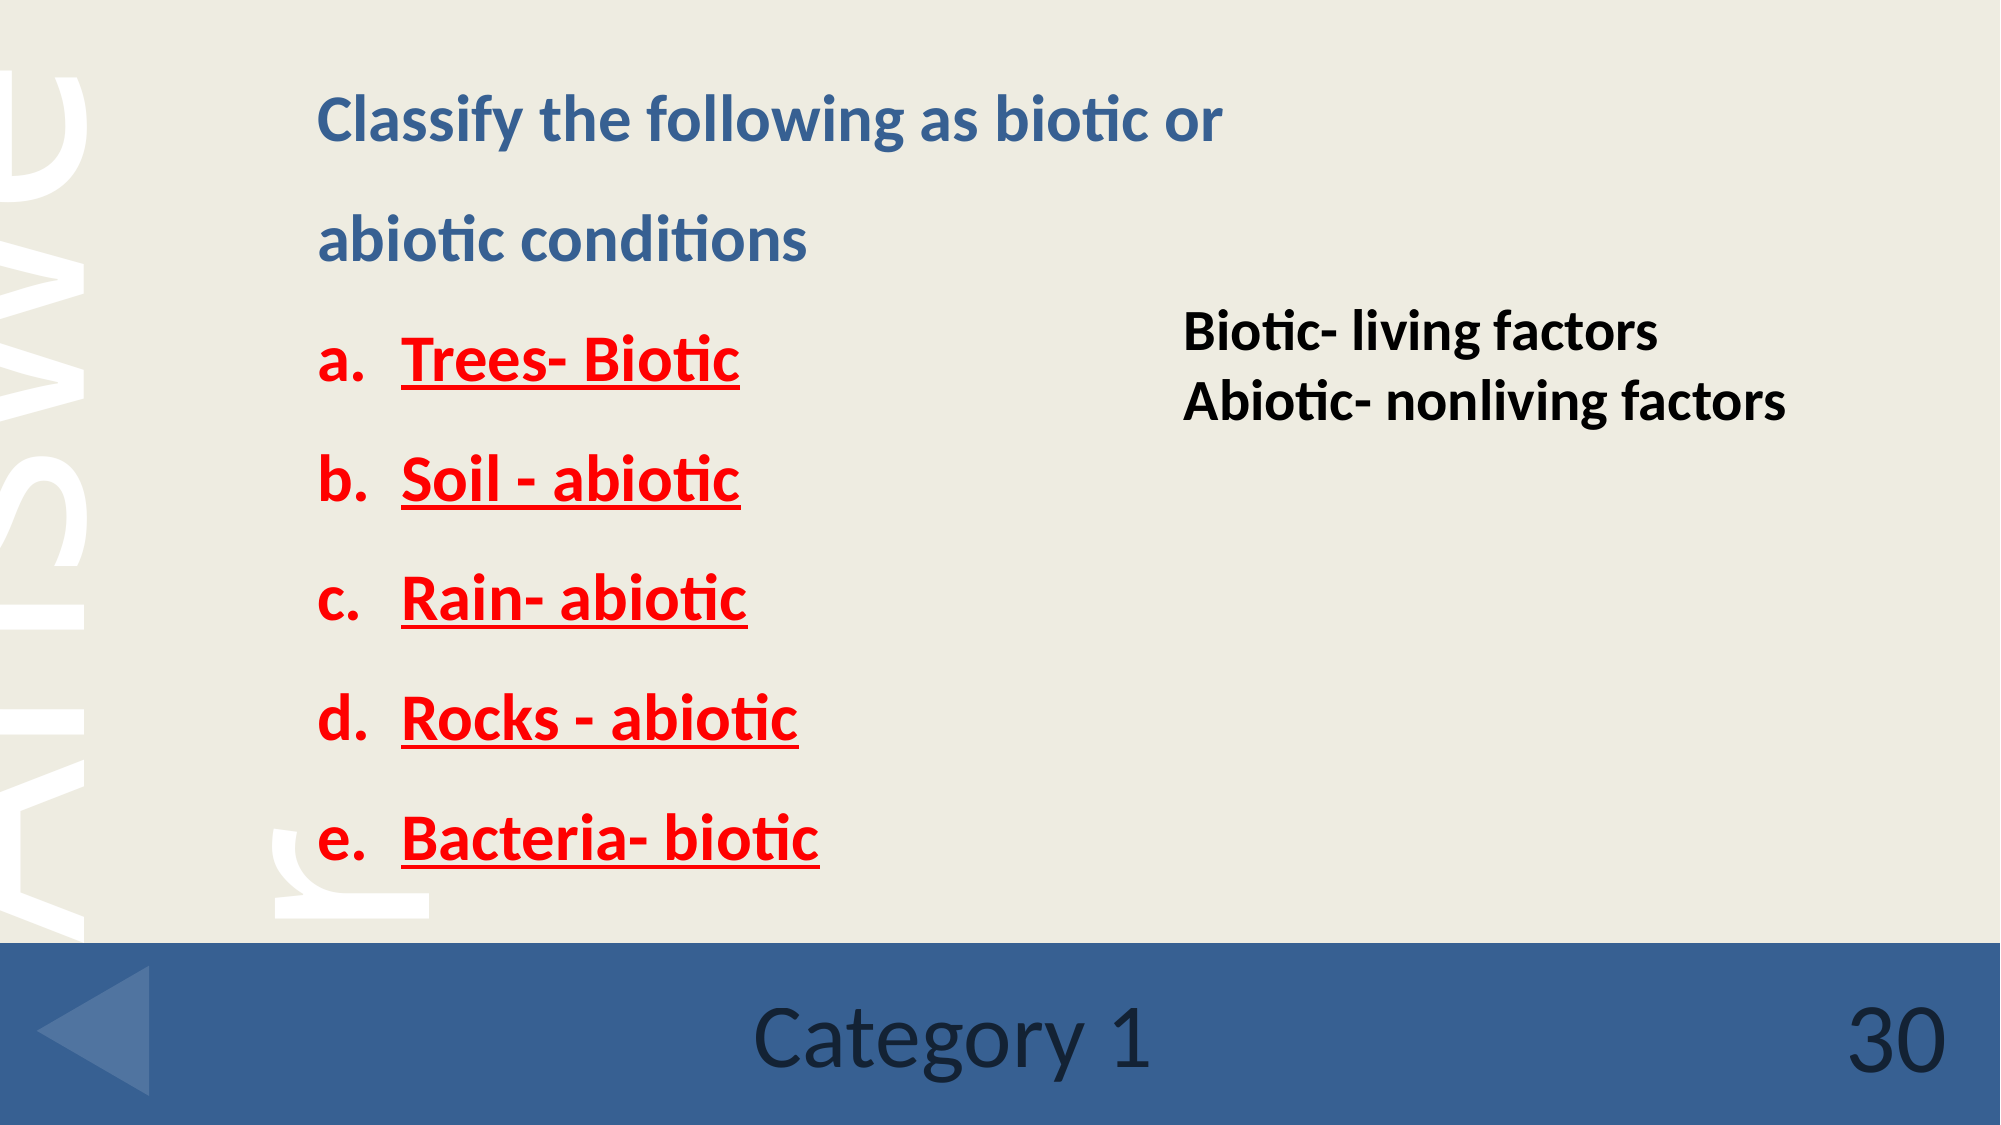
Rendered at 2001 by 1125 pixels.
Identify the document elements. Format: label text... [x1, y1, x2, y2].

list 30 [1854, 967, 1963, 1097]
list Classify the following as biotic or abiotic conditions Trees- Biotic Soil - abiotic Rain- abiotic Rocks - abiotic Bacteria- biotic [302, 111, 1312, 877]
title Category 1 [53, 937, 1854, 1125]
text_box Biotic- living factors Abiotic- nonliving factors [1169, 284, 1850, 440]
